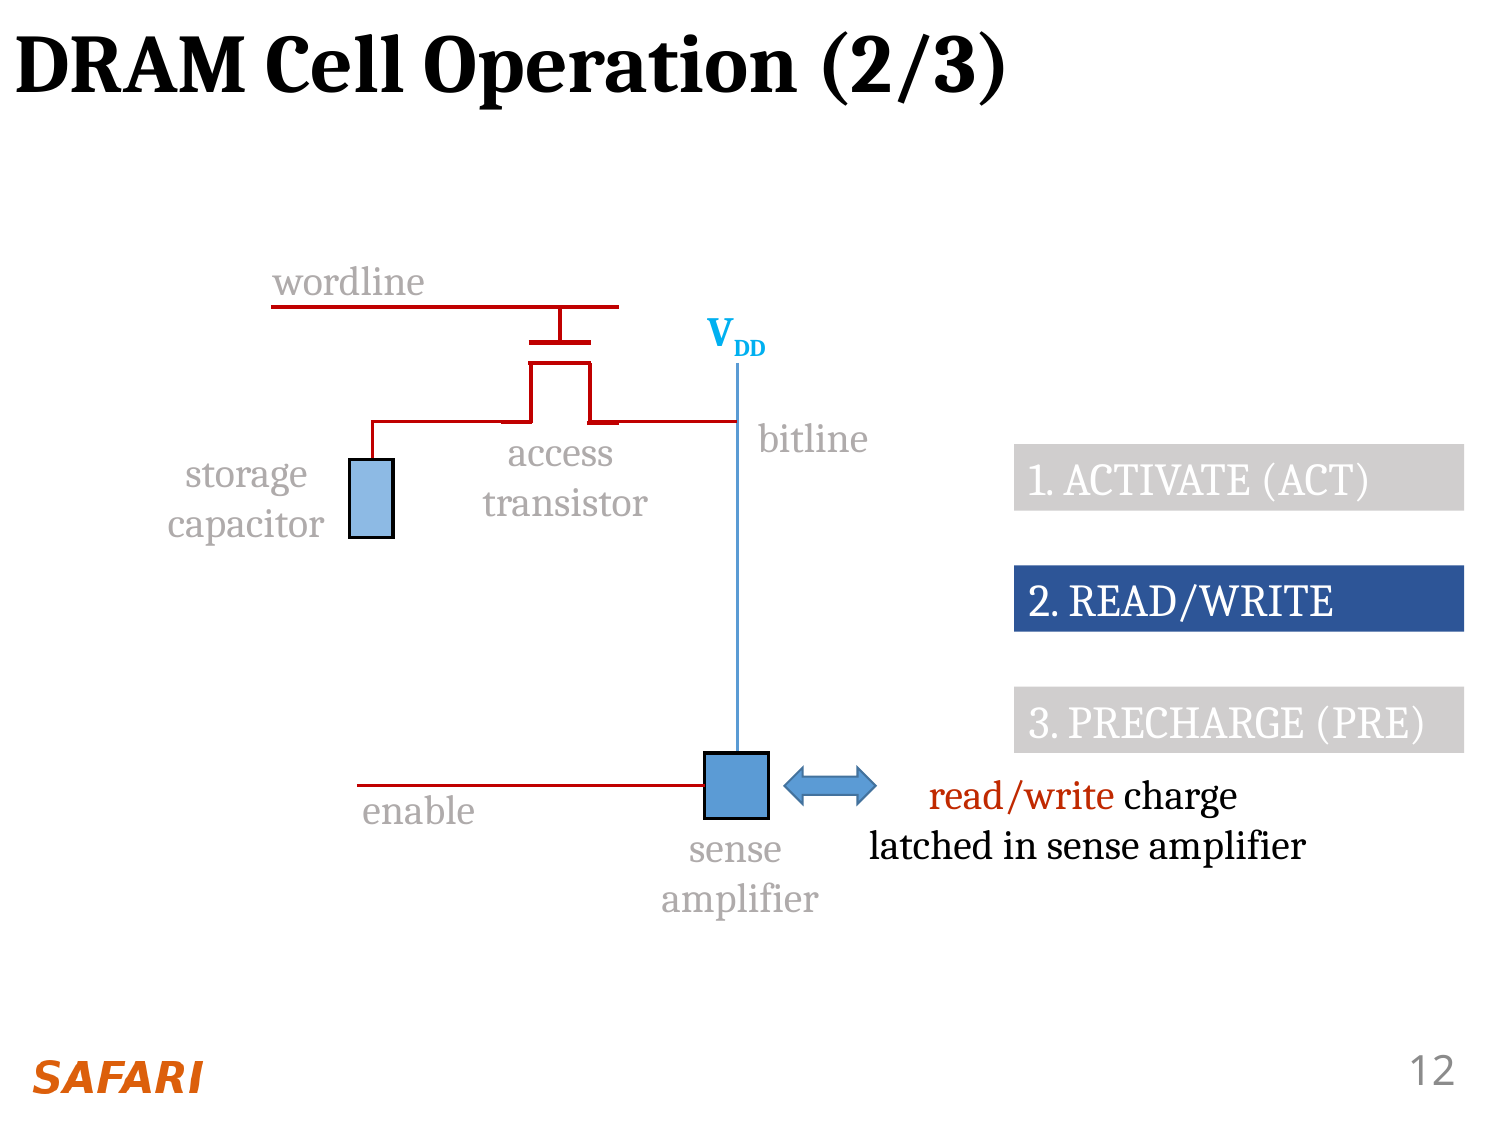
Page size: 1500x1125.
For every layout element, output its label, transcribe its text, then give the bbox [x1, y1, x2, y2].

text_box storage capacitor [152, 438, 340, 553]
text_box 3. PRECHARGE (PRE) [1013, 686, 1465, 754]
picture [31, 1051, 209, 1104]
text_box 2. READ/WRITE [1013, 564, 1465, 633]
title DRAM Cell Operation (2/3) [0, 13, 1475, 135]
text_box access transistor [467, 416, 663, 532]
text_box [783, 765, 878, 807]
text_box 1. ACTIVATE (ACT) [1013, 443, 1465, 512]
text_box VDD [692, 297, 822, 369]
text_box sense amplifier [579, 813, 901, 928]
text_box bitline [742, 403, 884, 469]
text_box wordline [258, 246, 440, 312]
text_box [704, 752, 769, 813]
text_box enable [347, 775, 491, 841]
text_box [348, 458, 394, 538]
text_box read/write charge latched in sense amplifier [853, 760, 1322, 876]
